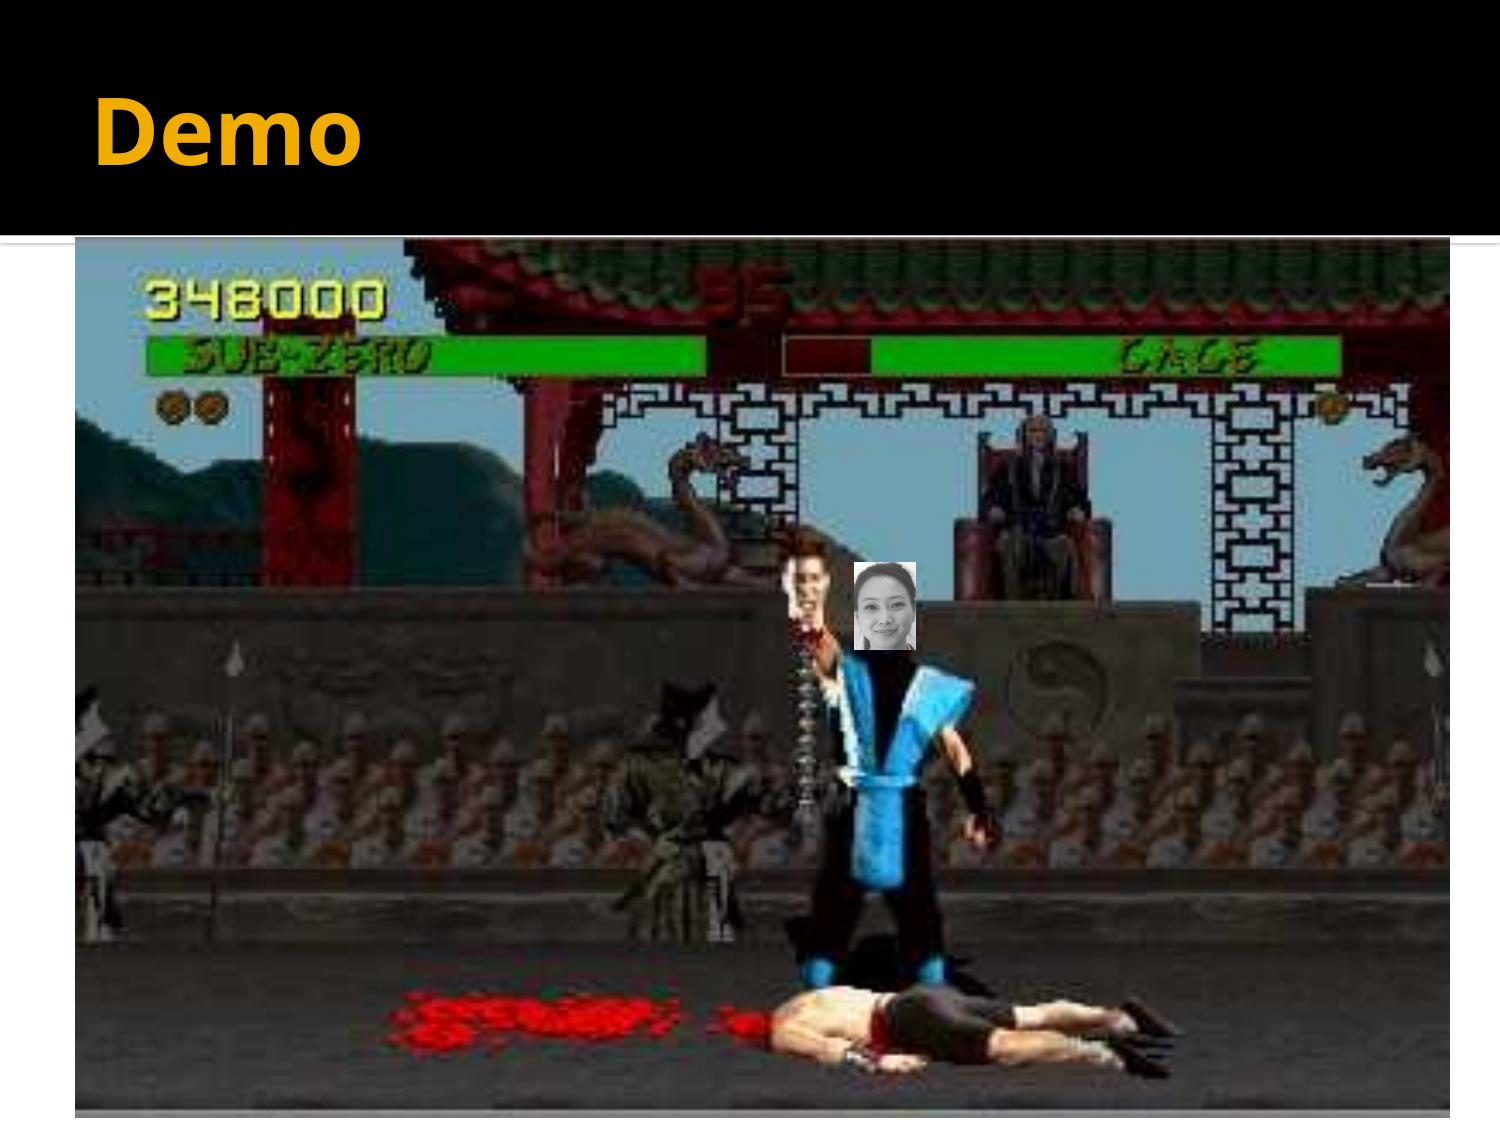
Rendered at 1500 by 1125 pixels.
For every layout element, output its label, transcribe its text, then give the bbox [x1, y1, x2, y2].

picture [74, 237, 1450, 1118]
title Demo [75, 25, 1425, 231]
